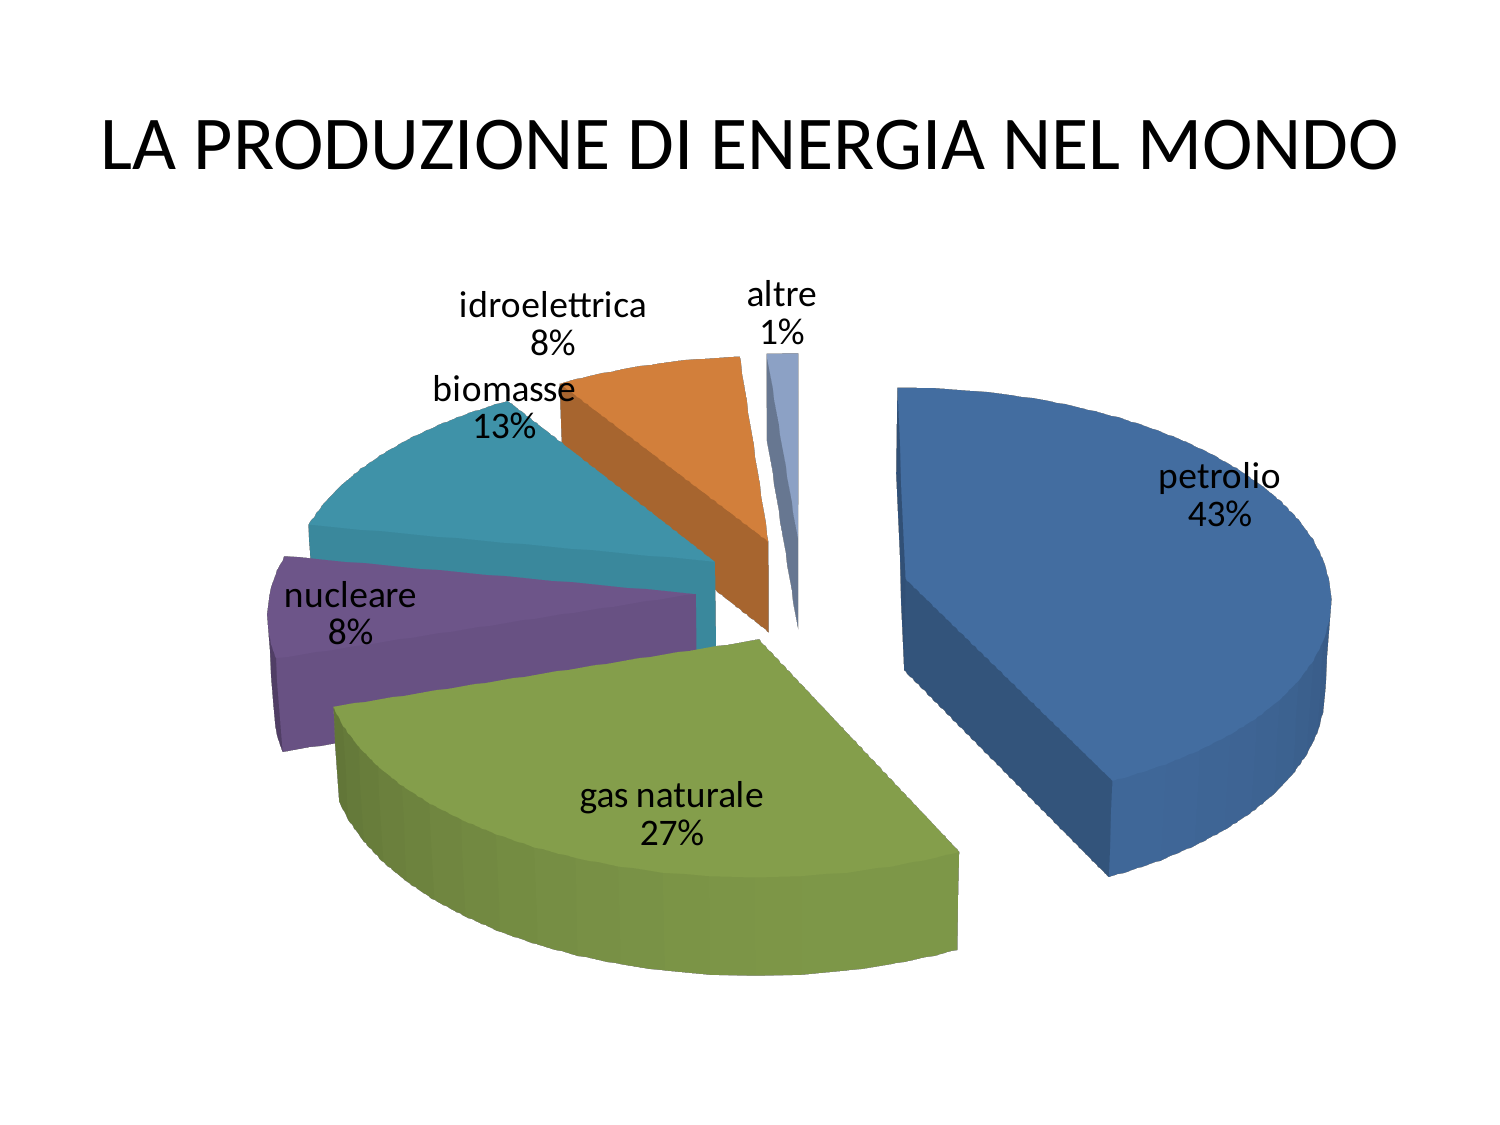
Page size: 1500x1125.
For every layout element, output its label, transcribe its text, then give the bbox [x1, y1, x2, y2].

title LA PRODUZIONE DI ENERGIA NEL MONDO [75, 45, 1425, 233]
chart [74, 262, 1426, 1059]
